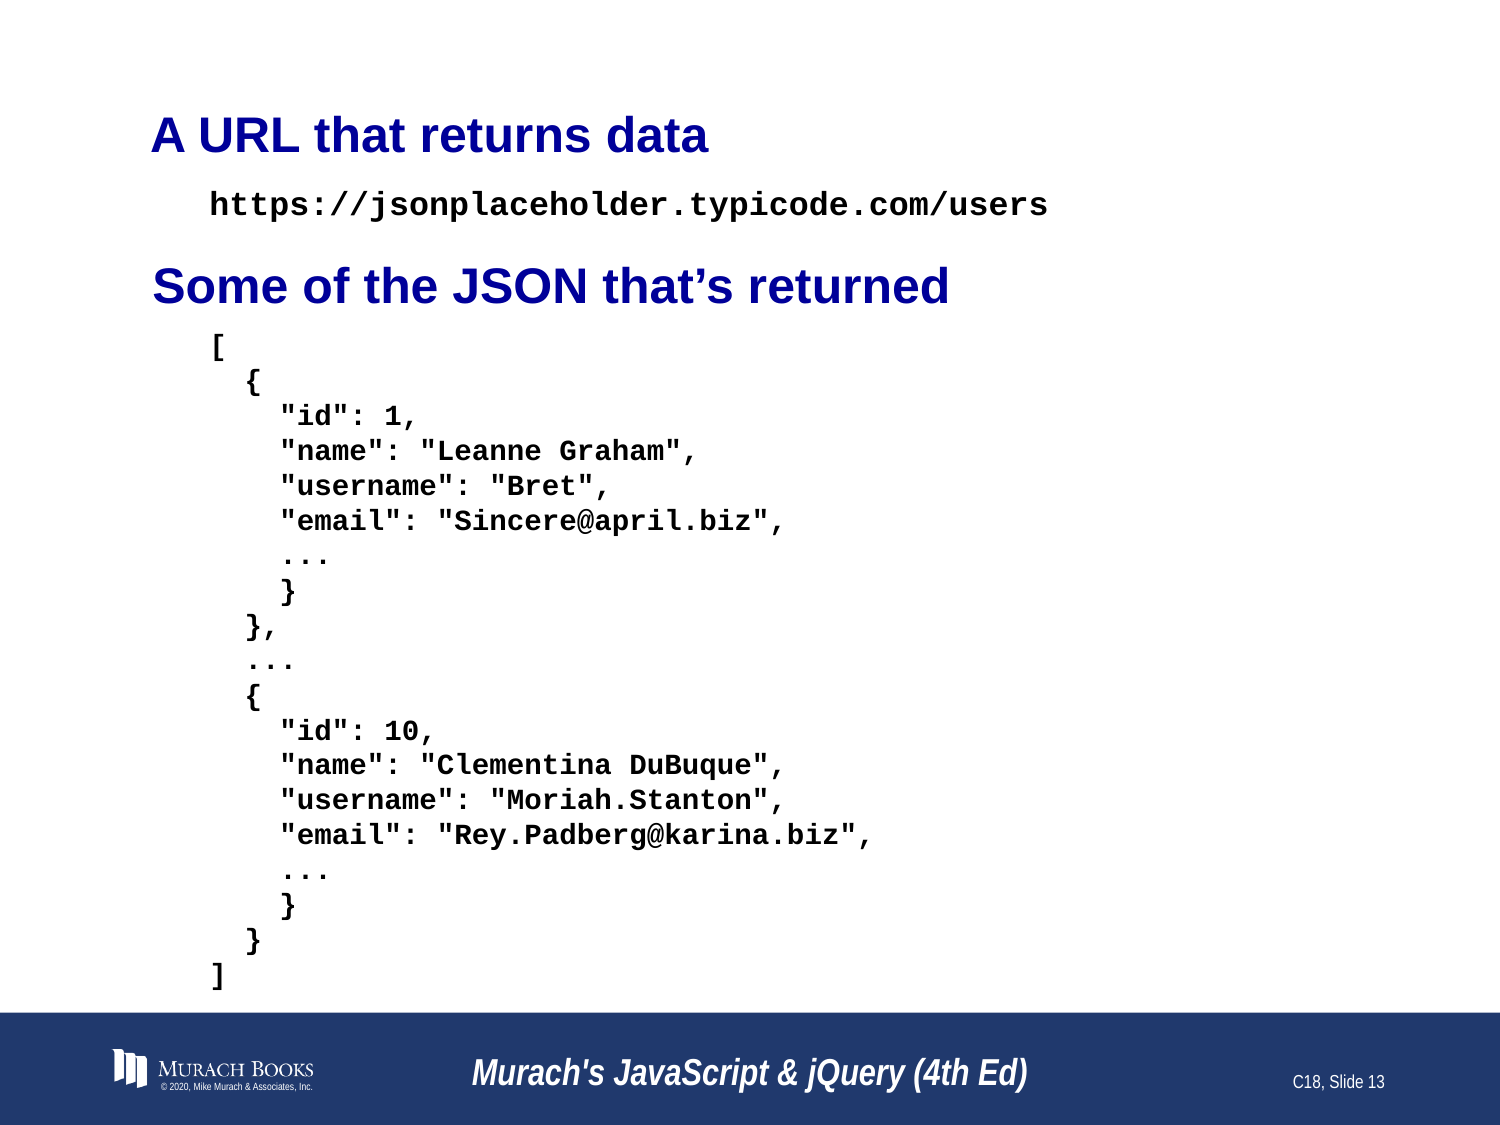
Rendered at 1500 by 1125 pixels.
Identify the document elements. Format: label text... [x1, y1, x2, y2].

slide_number Murach's JavaScript & jQuery (4th Ed) [463, 1025, 1050, 1100]
list https://jsonplaceholder.typicode.com/users Some of the JSON that’s returned [ { "id": 1, "name": "Leanne Graham", "username": "Bret", "email": "Sincere@april.biz", ... } }, ... { "id": 10, "name": "Clementina DuBuque", "username": "Moriah.Stanton", "email": "Rey.Padberg@karina.biz", ... } } ] [137, 174, 1350, 975]
slide_number C18, Slide 13 [1087, 1025, 1400, 1100]
footer © 2020, Mike Murach & Associates, Inc. [12, 1025, 463, 1100]
title A URL that returns data [150, 102, 1350, 164]
